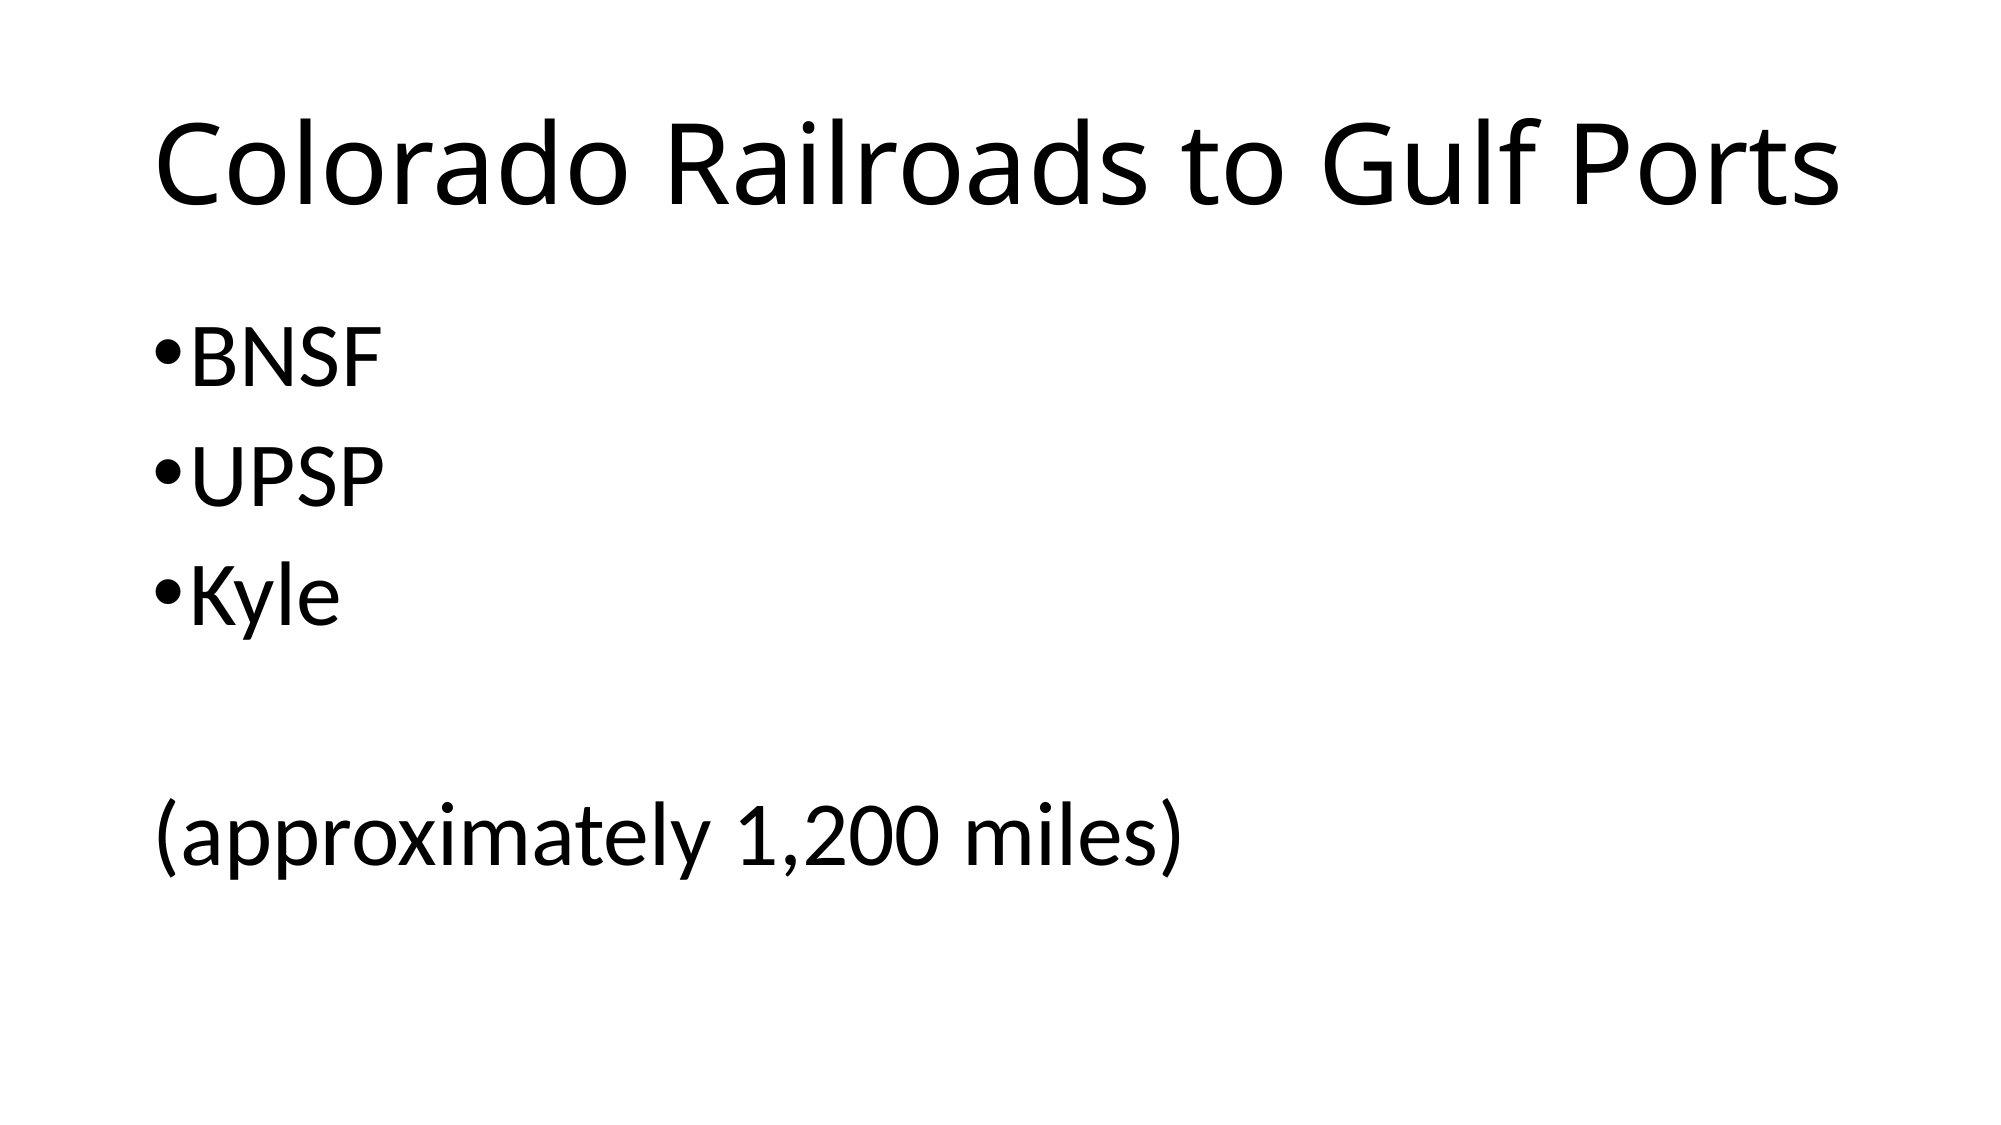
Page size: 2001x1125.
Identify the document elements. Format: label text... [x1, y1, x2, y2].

list BNSF UPSP Kyle (approximately 1,200 miles) [137, 299, 1863, 1014]
title Colorado Railroads to Gulf Ports [137, 59, 1863, 278]
